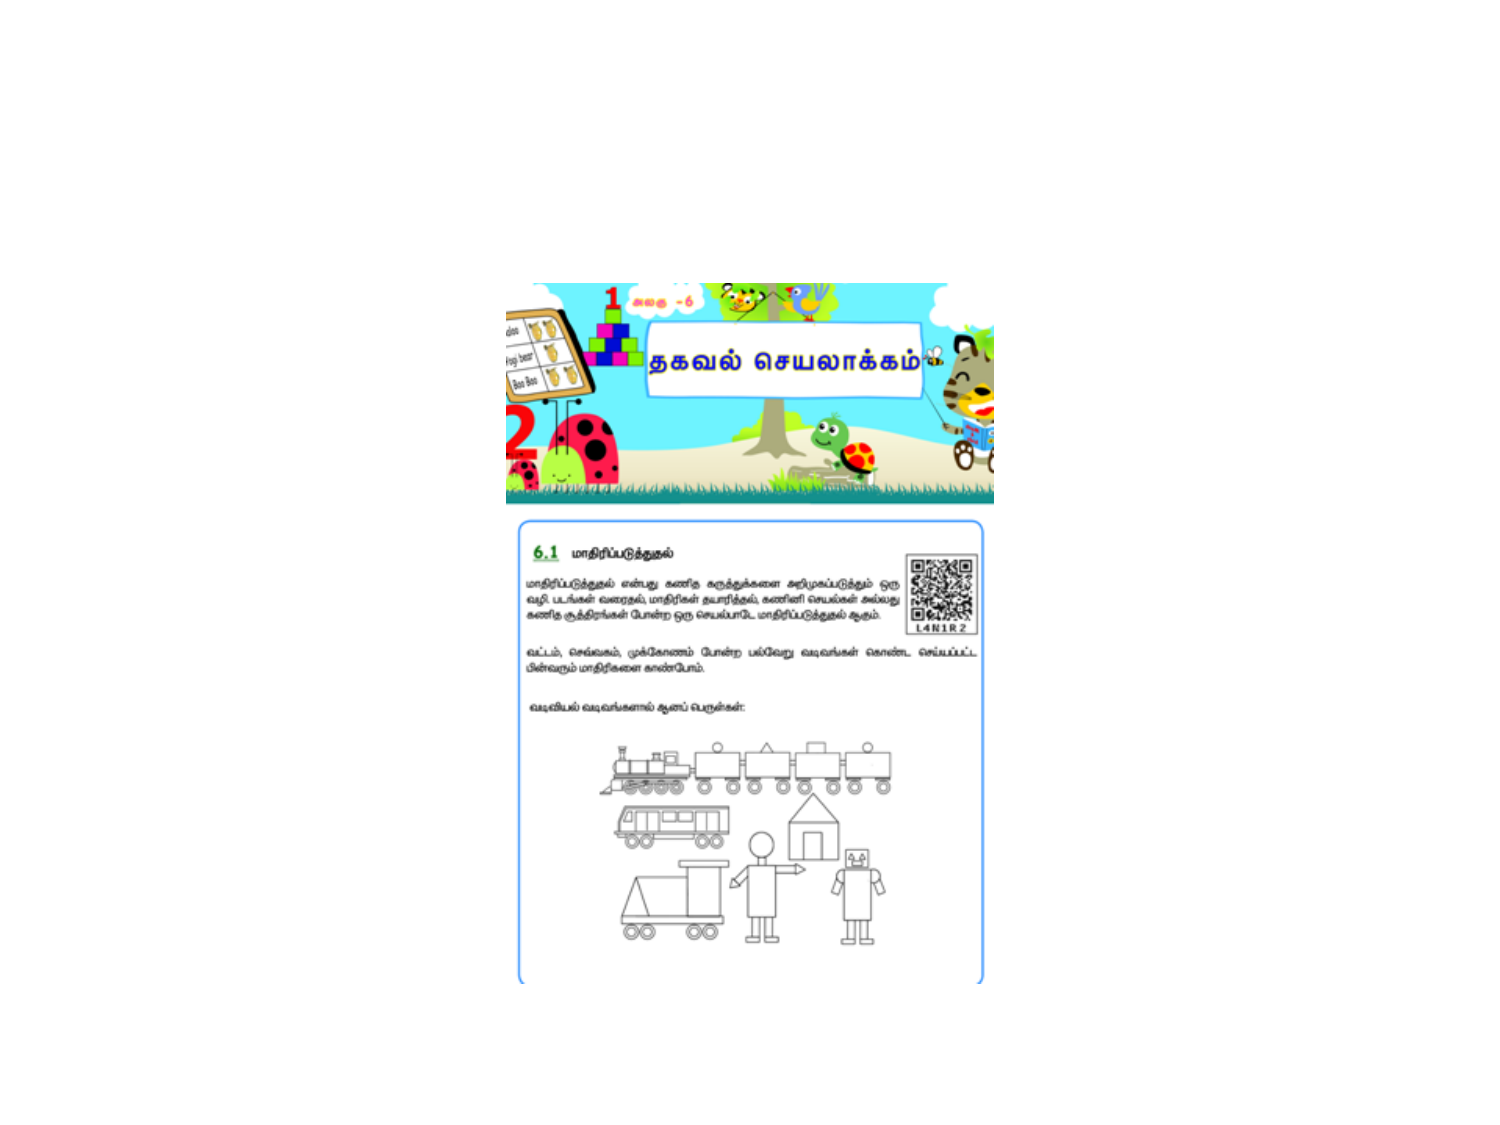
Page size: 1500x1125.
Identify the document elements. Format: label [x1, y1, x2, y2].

list [506, 283, 994, 984]
